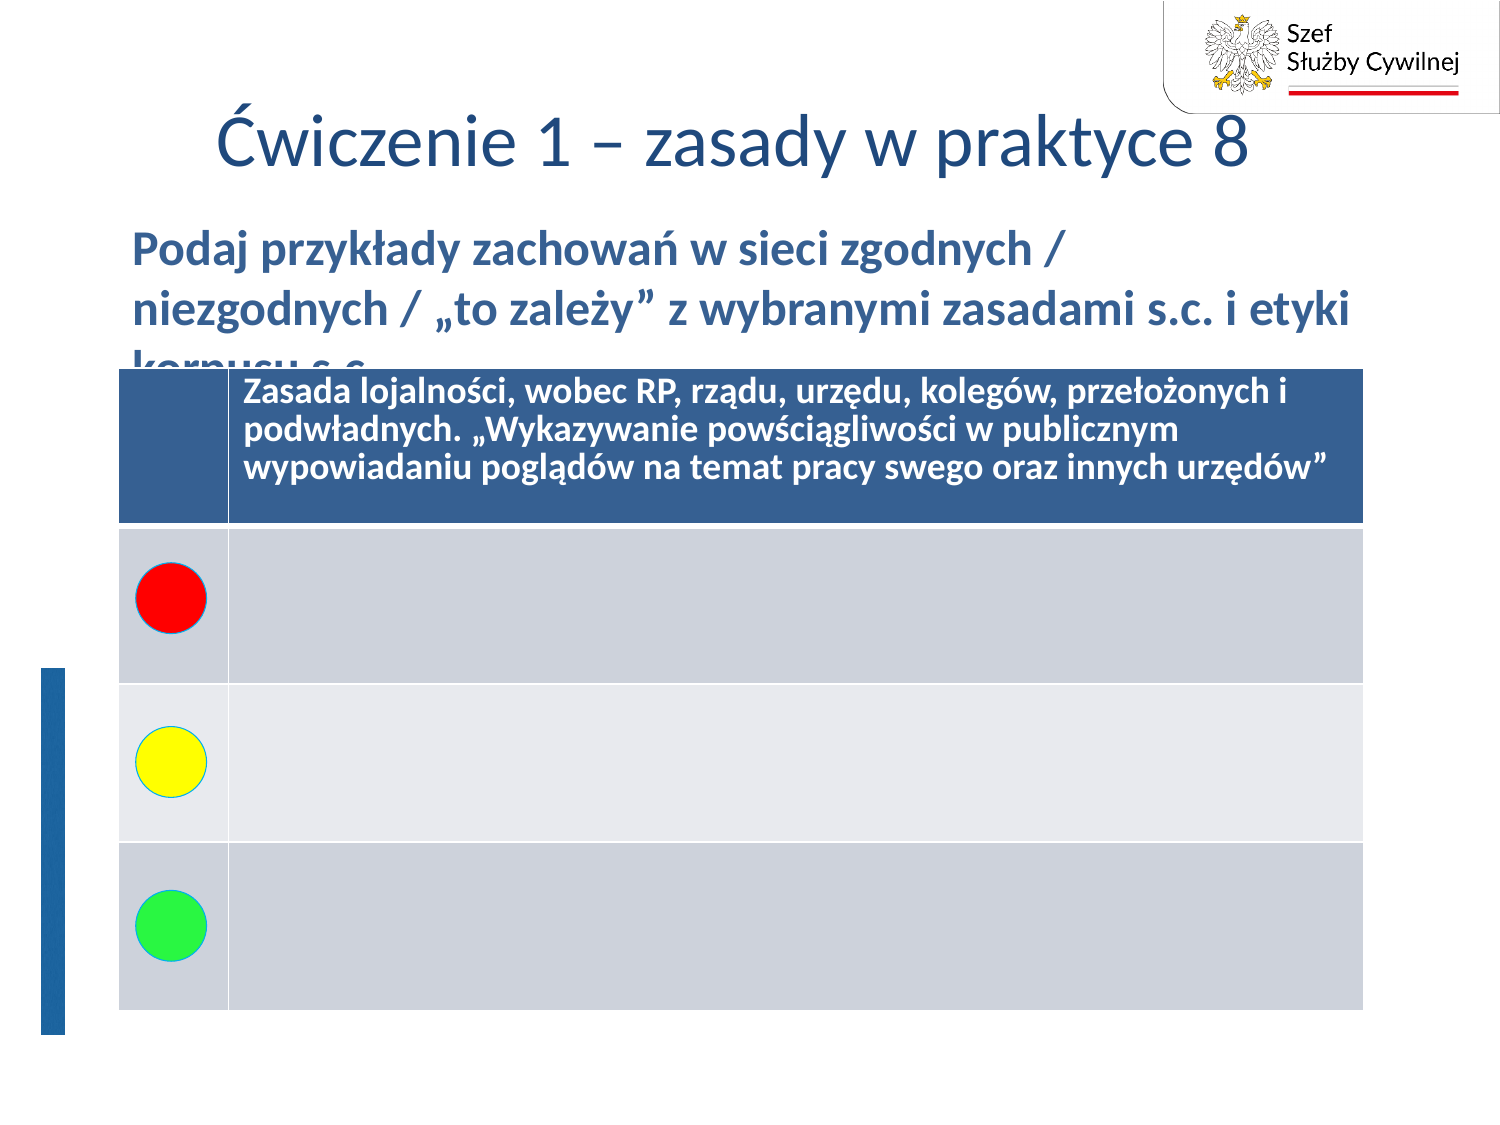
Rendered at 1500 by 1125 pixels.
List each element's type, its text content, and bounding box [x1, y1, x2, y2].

text_box [133, 560, 209, 636]
text_box [133, 888, 209, 964]
table_header Zasada lojalności, wobec RP, rządu, urzędu, kolegów, przełożonych i podwładnych. „Wykazywanie powściągliwości w publicznym wypowiadaniu poglądów na temat pracy swego oraz innych urzędów” [229, 369, 1363, 523]
picture [1163, 0, 1500, 114]
text_box [133, 724, 209, 800]
table_cell [119, 685, 228, 841]
table_cell [119, 529, 228, 683]
table_cell [119, 843, 228, 1010]
text_box Podaj przykłady zachowań w sieci zgodnych / niezgodnych / „to zależy” z wybranymi zasadami s.c. i etyki korpusu s.c. [117, 208, 1382, 403]
picture [41, 668, 65, 1035]
table_cell [229, 529, 1363, 683]
table_header [119, 369, 228, 523]
title Ćwiczenie 1 – zasady w praktyce 8 [83, 83, 1384, 209]
table_cell [229, 685, 1363, 841]
table_cell [229, 843, 1363, 1010]
